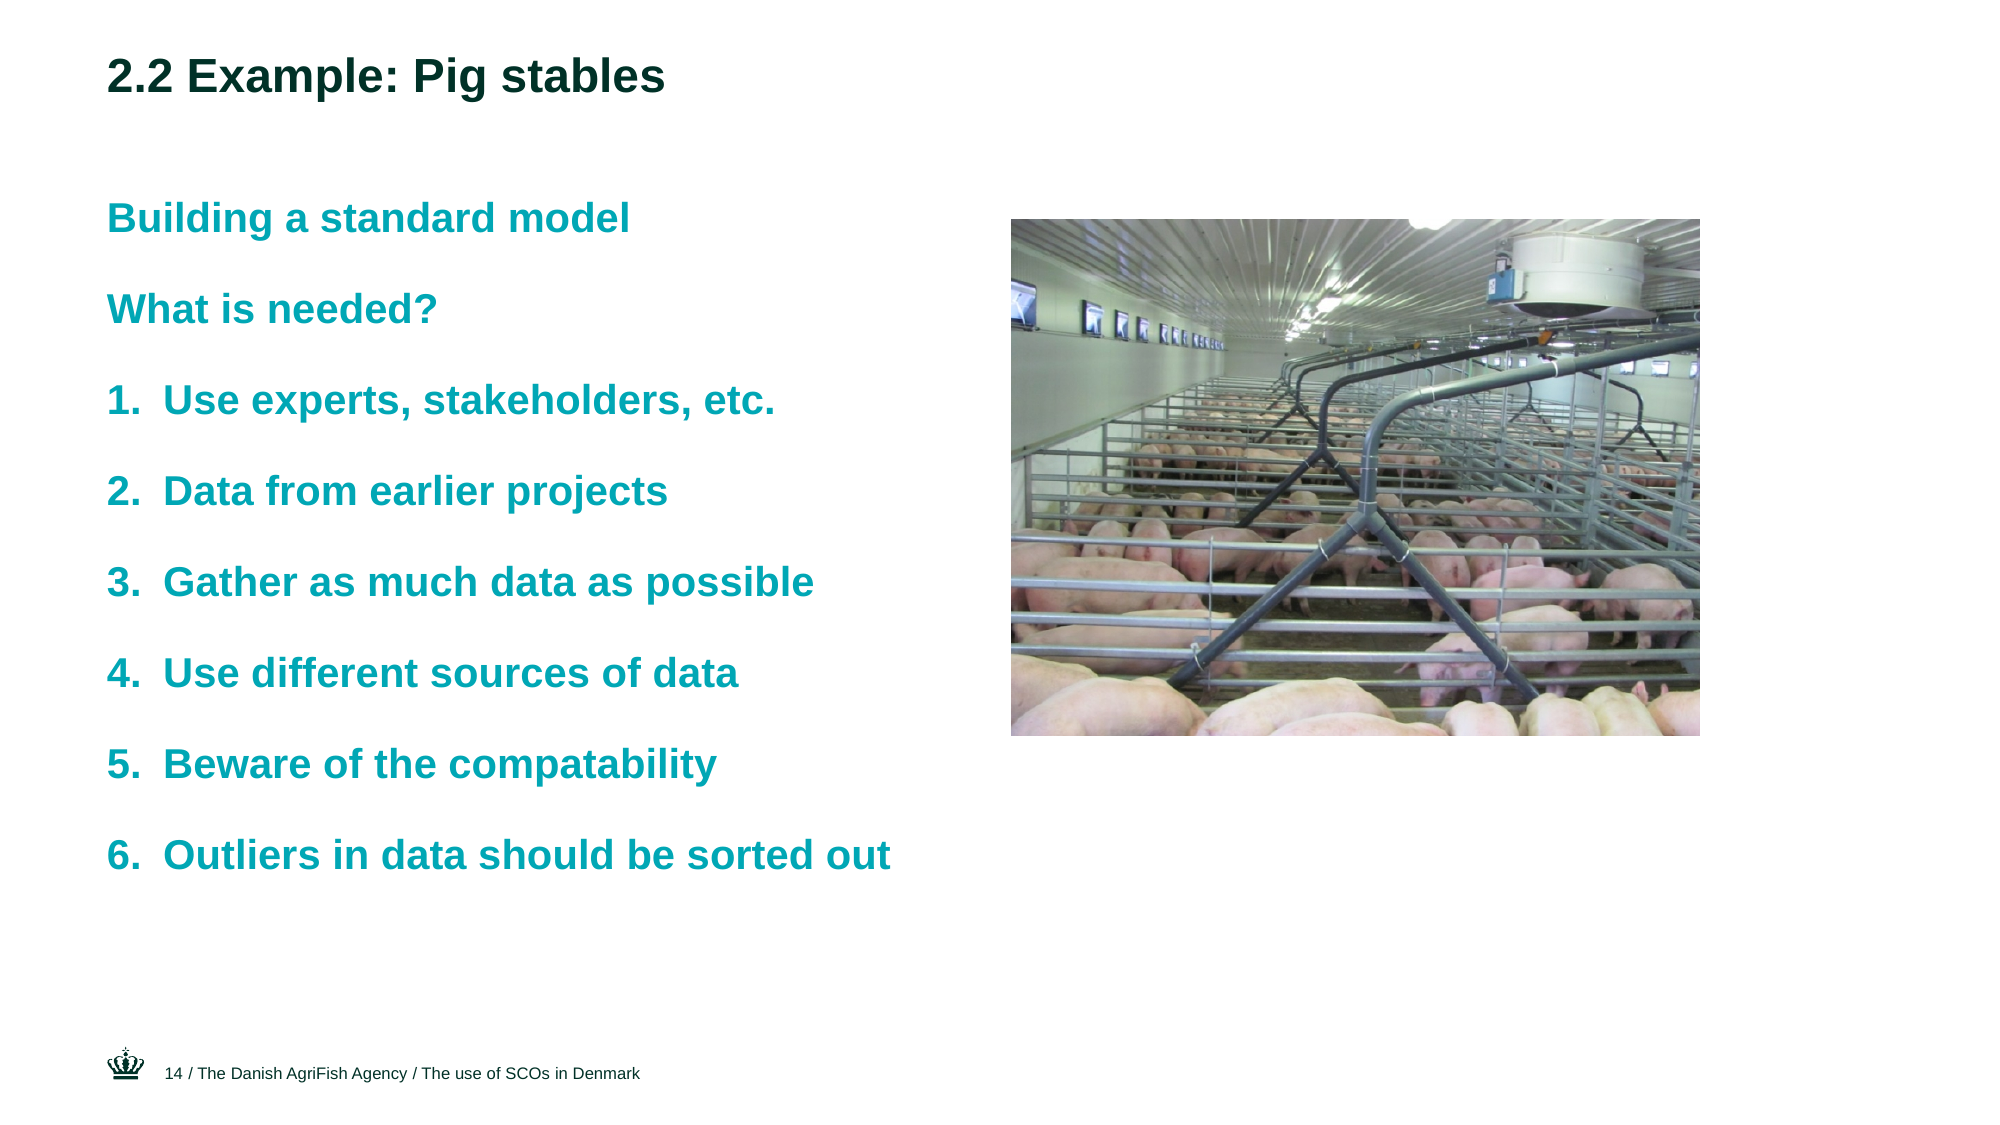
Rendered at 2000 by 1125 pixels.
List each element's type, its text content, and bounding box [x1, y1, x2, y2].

list Building a standard model What is needed? Use experts, stakeholders, etc. Data from earlier projects Gather as much data as possible Use different sources of data Beware of the compatability Outliers in data should be sorted out [106, 196, 1893, 998]
picture [1011, 219, 1700, 737]
footer / The Danish AgriFish Agency / The use of SCOs in Denmark [188, 1049, 1116, 1083]
title 2.2 Example: Pig stables [106, 51, 1893, 128]
slide_number 14 [134, 1049, 184, 1083]
